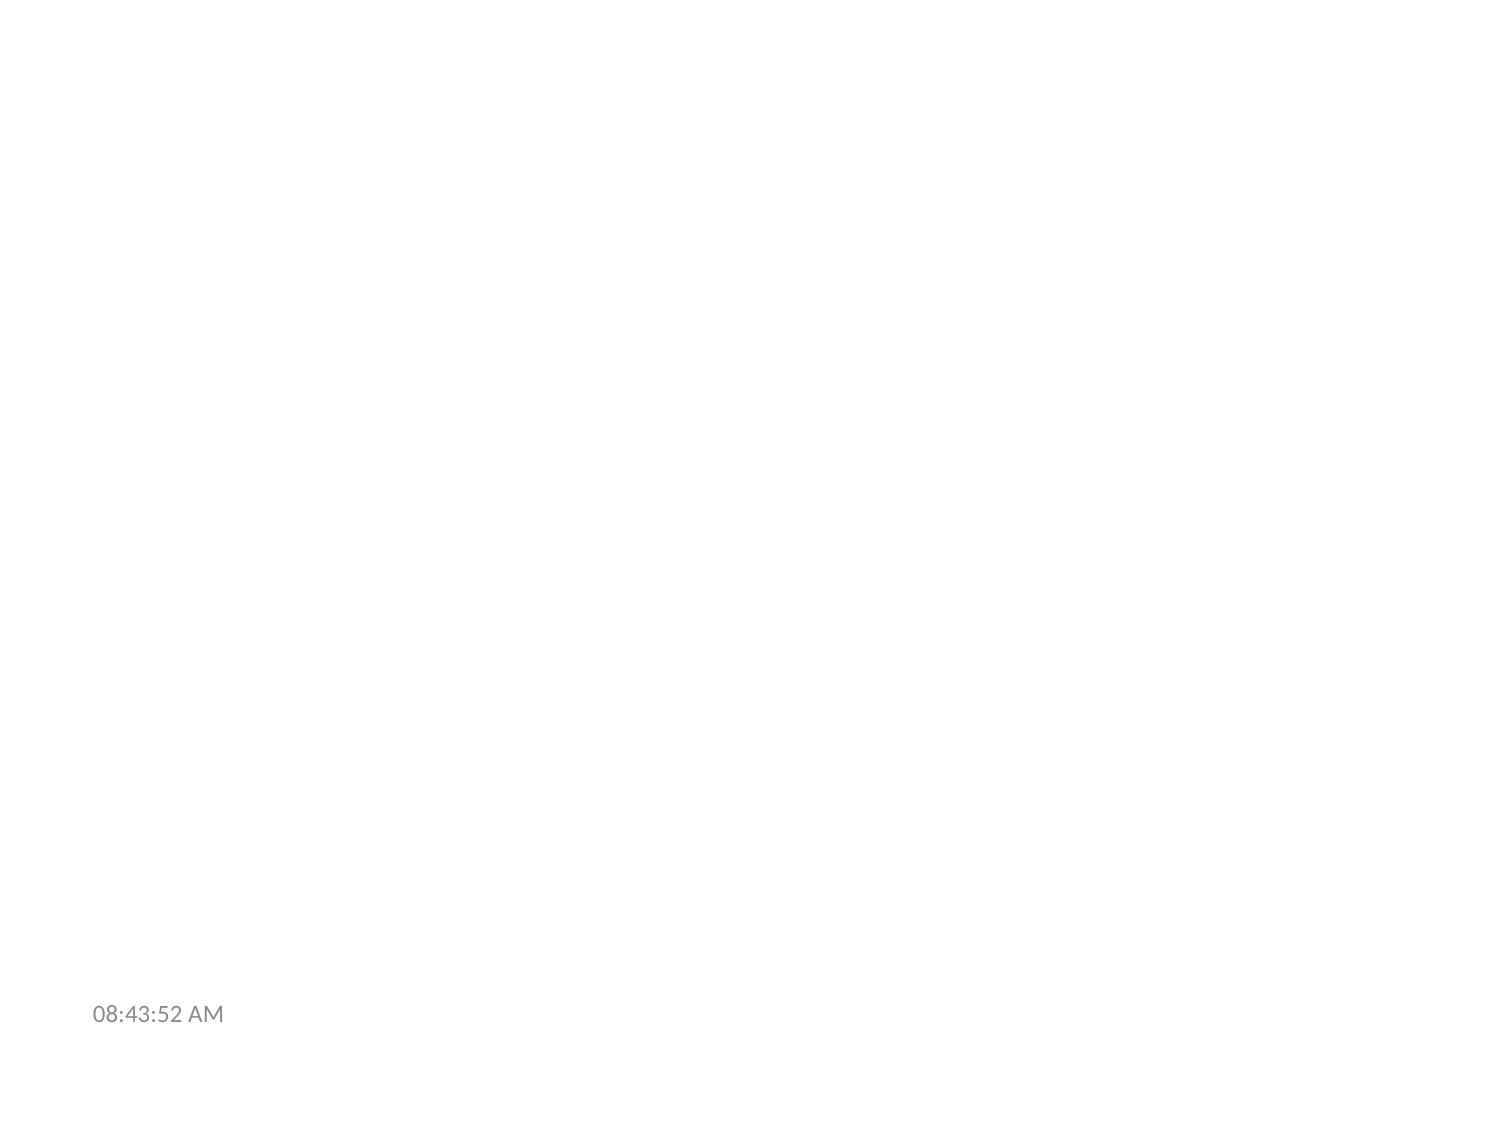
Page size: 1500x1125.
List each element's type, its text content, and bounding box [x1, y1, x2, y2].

text_box 3:35:09 PM [77, 982, 428, 1043]
